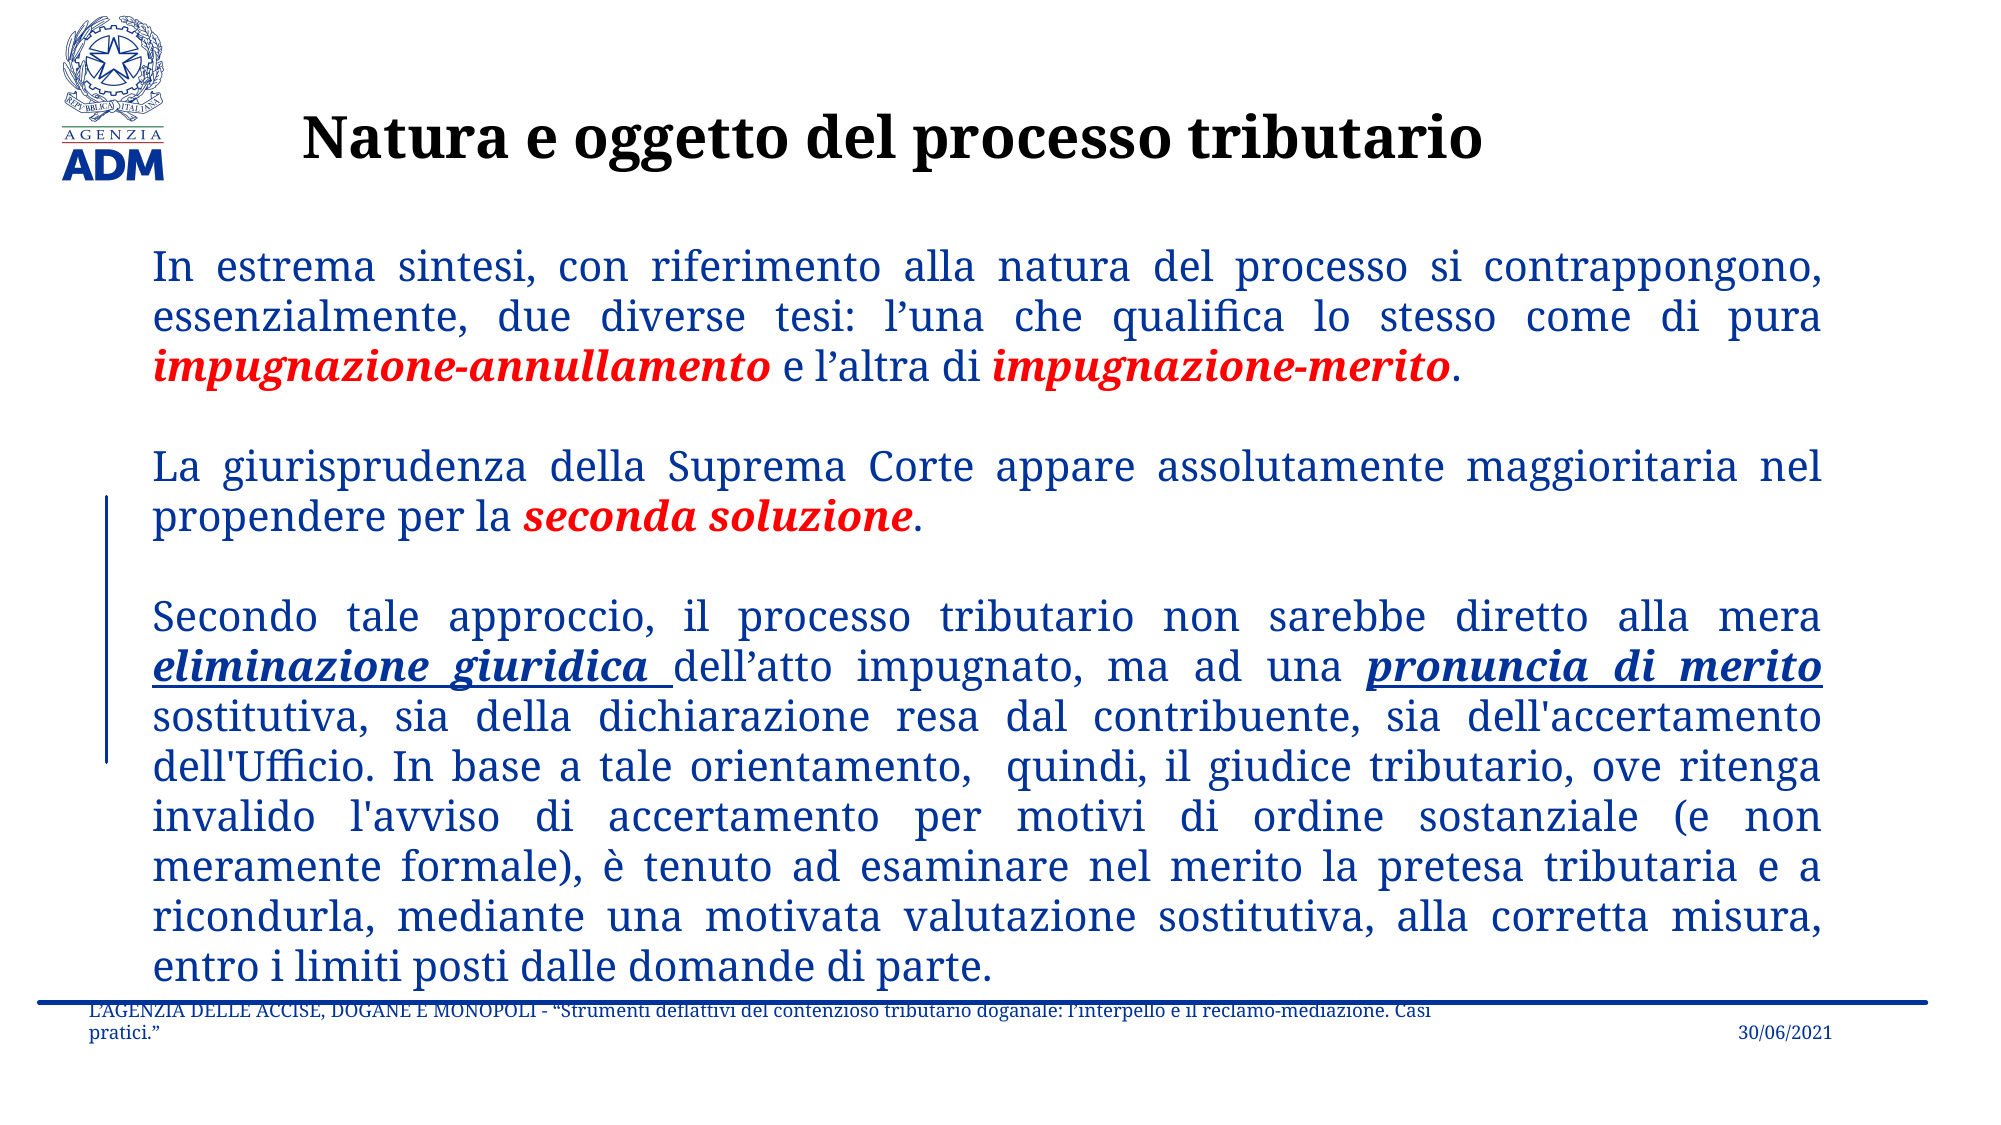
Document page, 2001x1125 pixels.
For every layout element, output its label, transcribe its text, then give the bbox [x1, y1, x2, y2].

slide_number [1627, 991, 1849, 1051]
footer L’AGENZIA DELLE ACCISE, DOGANE E MONOPOLI - “Strumenti deflattivi del contenzioso tributario doganale: l’interpello e il reclamo-mediazione. Casi pratici.” [74, 991, 1493, 1051]
text_box In estrema sintesi, con riferimento alla natura del processo si contrappongono, essenzialmente, due diverse tesi: l’una che qualifica lo stesso come di pura impugnazione-annullamento e l’altra di impugnazione-merito. La giurisprudenza della Suprema Corte appare assolutamente maggioritaria nel propendere per la seconda soluzione. Secondo tale approccio, il processo tributario non sarebbe diretto alla mera eliminazione giuridica dell’atto impugnato, ma ad una pronuncia di merito sostitutiva, sia della dichiarazione resa dal contribuente, sia dell'accertamento dell'Ufficio. In base a tale orientamento, quindi, il giudice tributario, ove ritenga invalido l'avviso di accertamento per motivi di ordine sostanziale (e non meramente formale), è tenuto ad esaminare nel merito la pretesa tributaria e a ricondurla, mediante una motivata valutazione sostitutiva, alla corretta misura, entro i limiti posti dalle domande di parte. [137, 232, 1838, 998]
picture [44, 0, 183, 201]
text_box Natura e oggetto del processo tributario [215, 92, 1572, 178]
